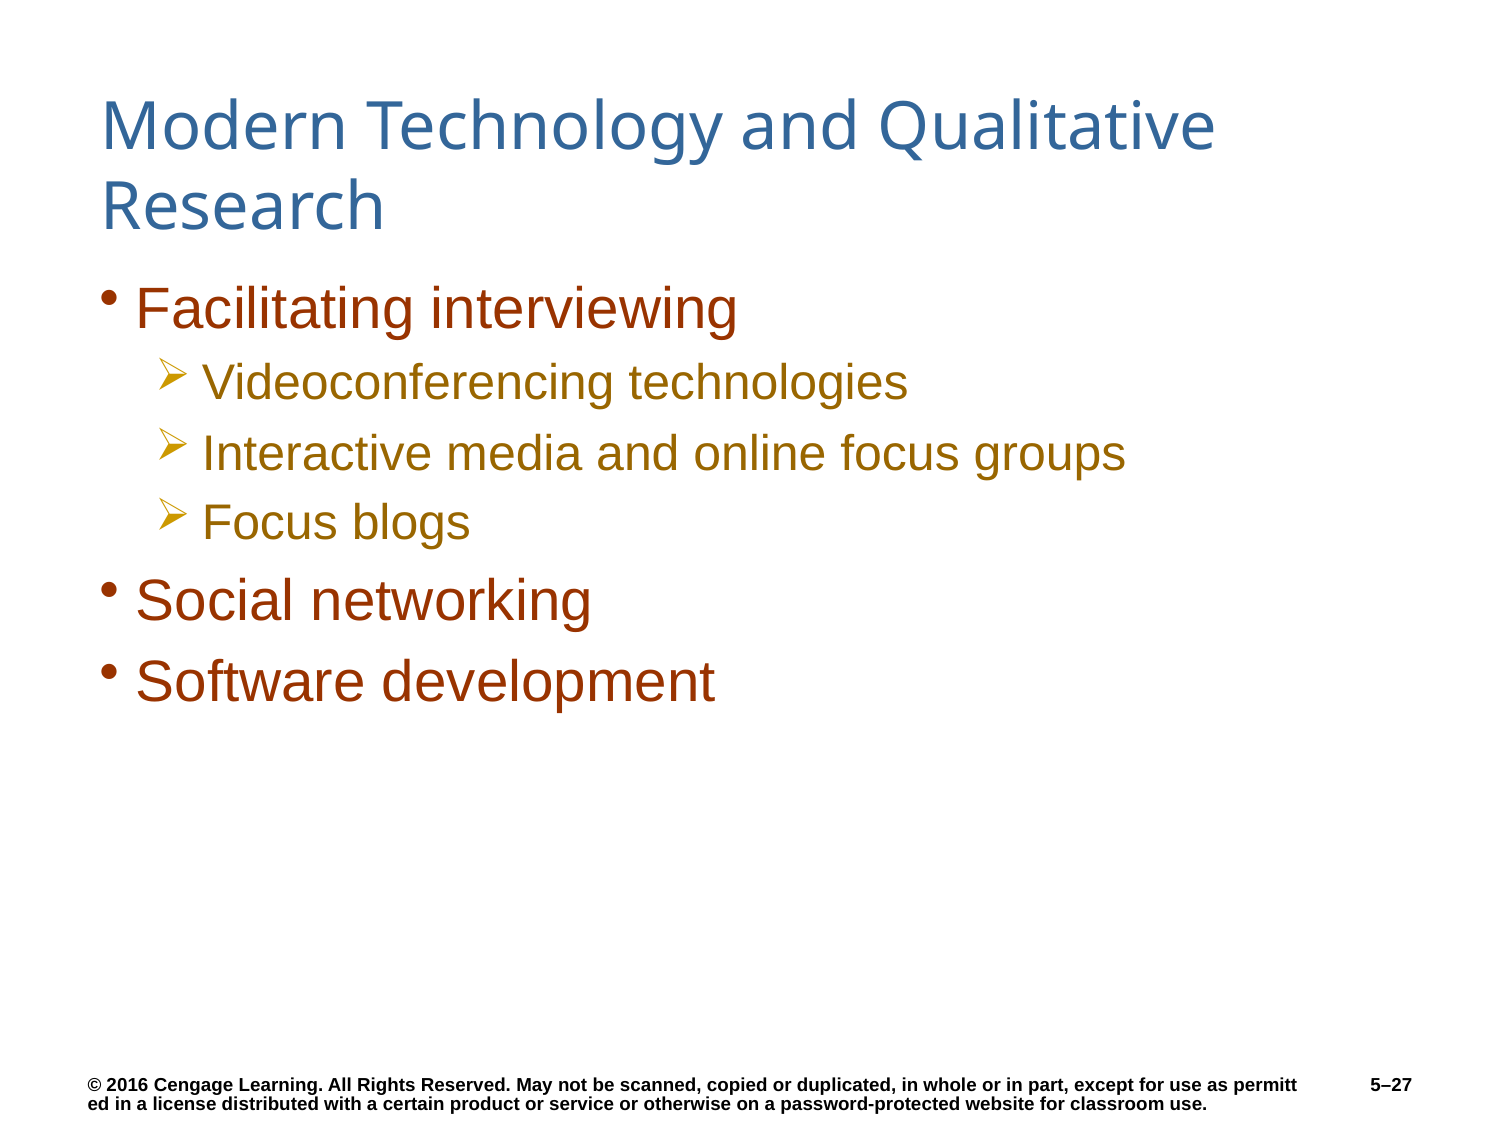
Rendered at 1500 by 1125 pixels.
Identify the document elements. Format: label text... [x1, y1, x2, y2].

list Facilitating interviewing Videoconferencing technologies Interactive media and online focus groups Focus blogs Social networking Software development [84, 262, 1414, 1013]
slide_number 5–27 [1050, 1042, 1413, 1103]
footer © 2016 Cengage Learning. All Rights Reserved. May not be scanned, copied or duplicated, in whole or in part, except for use as permitted in a license distributed with a certain product or service or otherwise on a password-protected website for classroom use. [87, 1057, 1050, 1103]
title Modern Technology and Qualitative Research [85, 75, 1411, 171]
